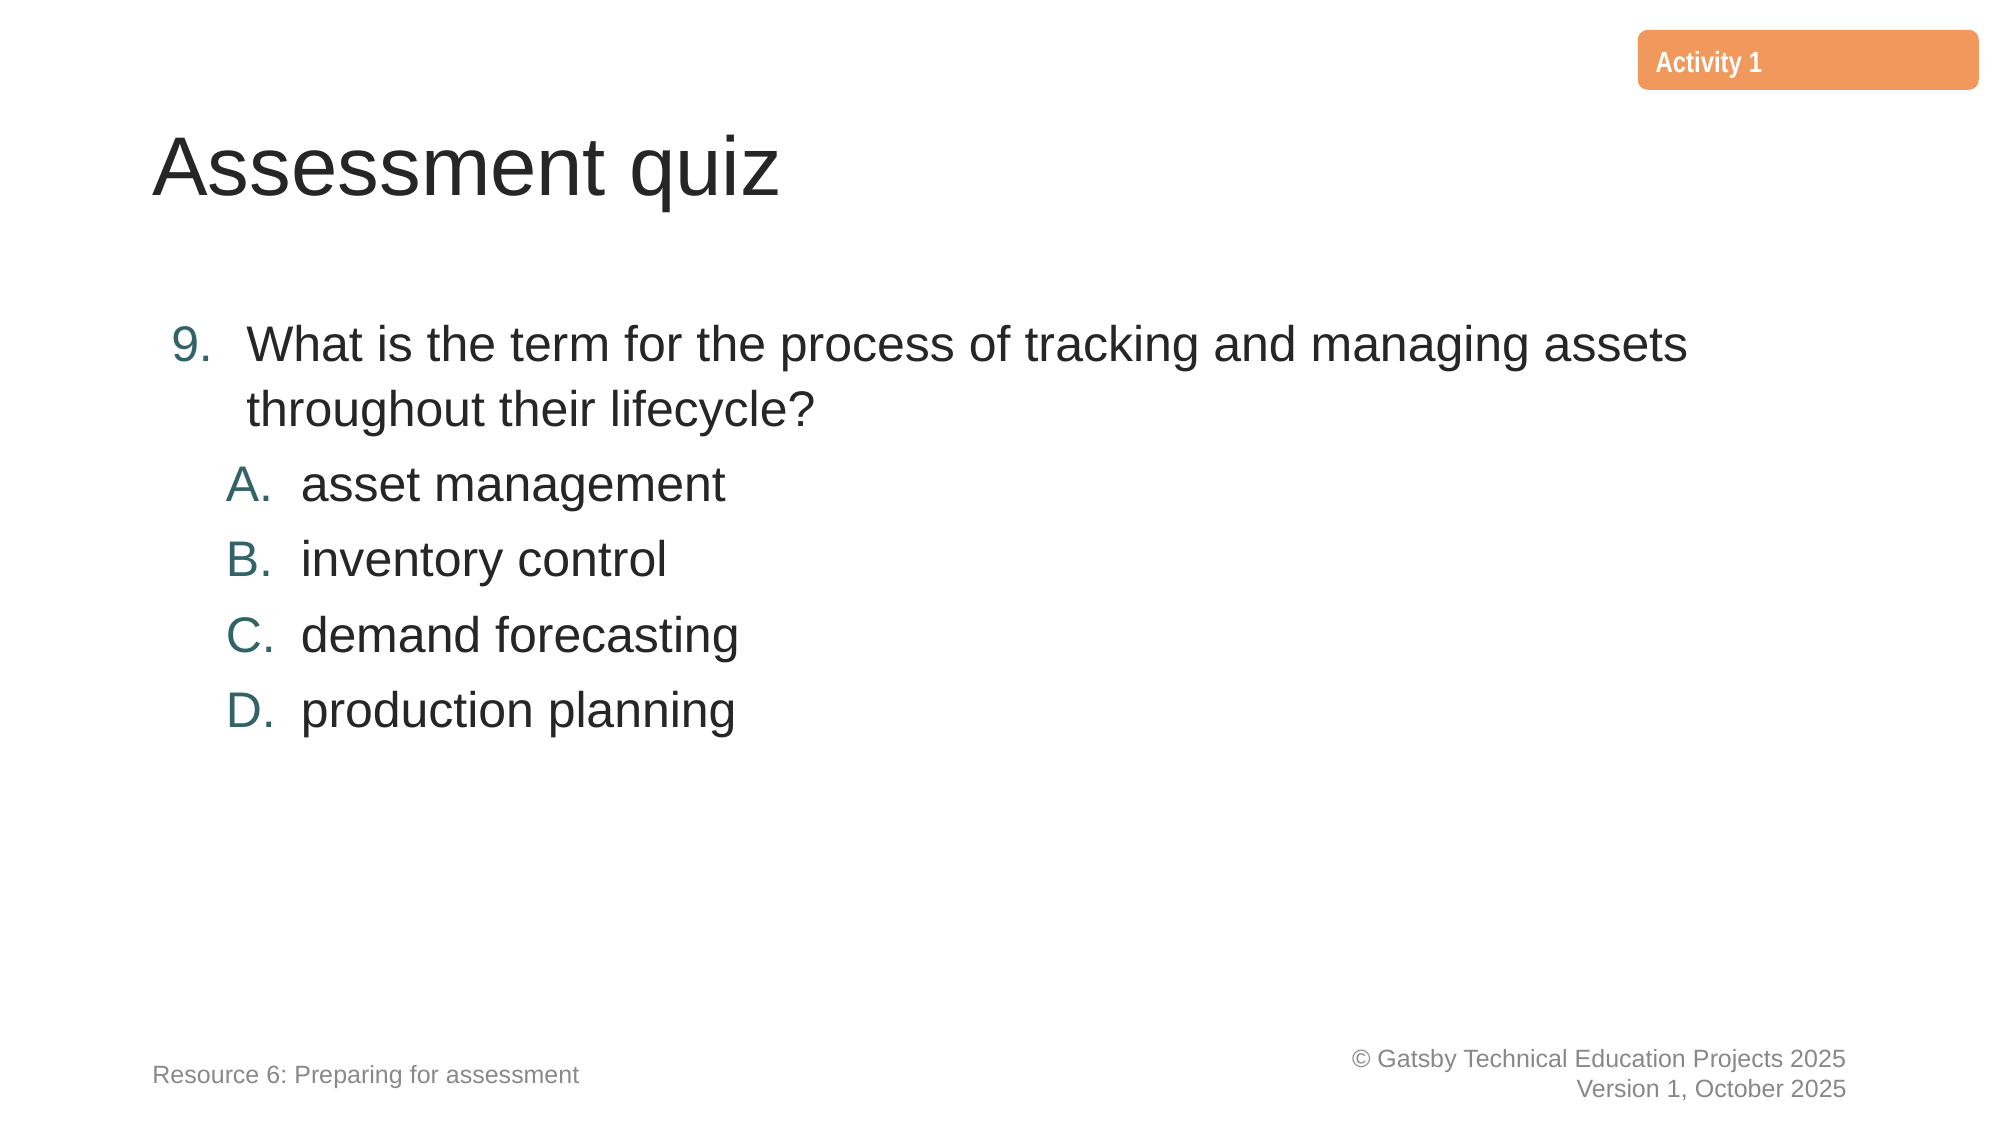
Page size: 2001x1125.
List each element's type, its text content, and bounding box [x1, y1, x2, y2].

text_box Activity 1 [1637, 29, 1979, 90]
list Resource 6: Preparing for assessment [137, 1042, 829, 1103]
title Assessment quiz [137, 59, 1863, 278]
text_box What is the term for the process of tracking and managing assets throughout their lifecycle? asset management inventory control demand forecasting production planning [137, 299, 1881, 1014]
